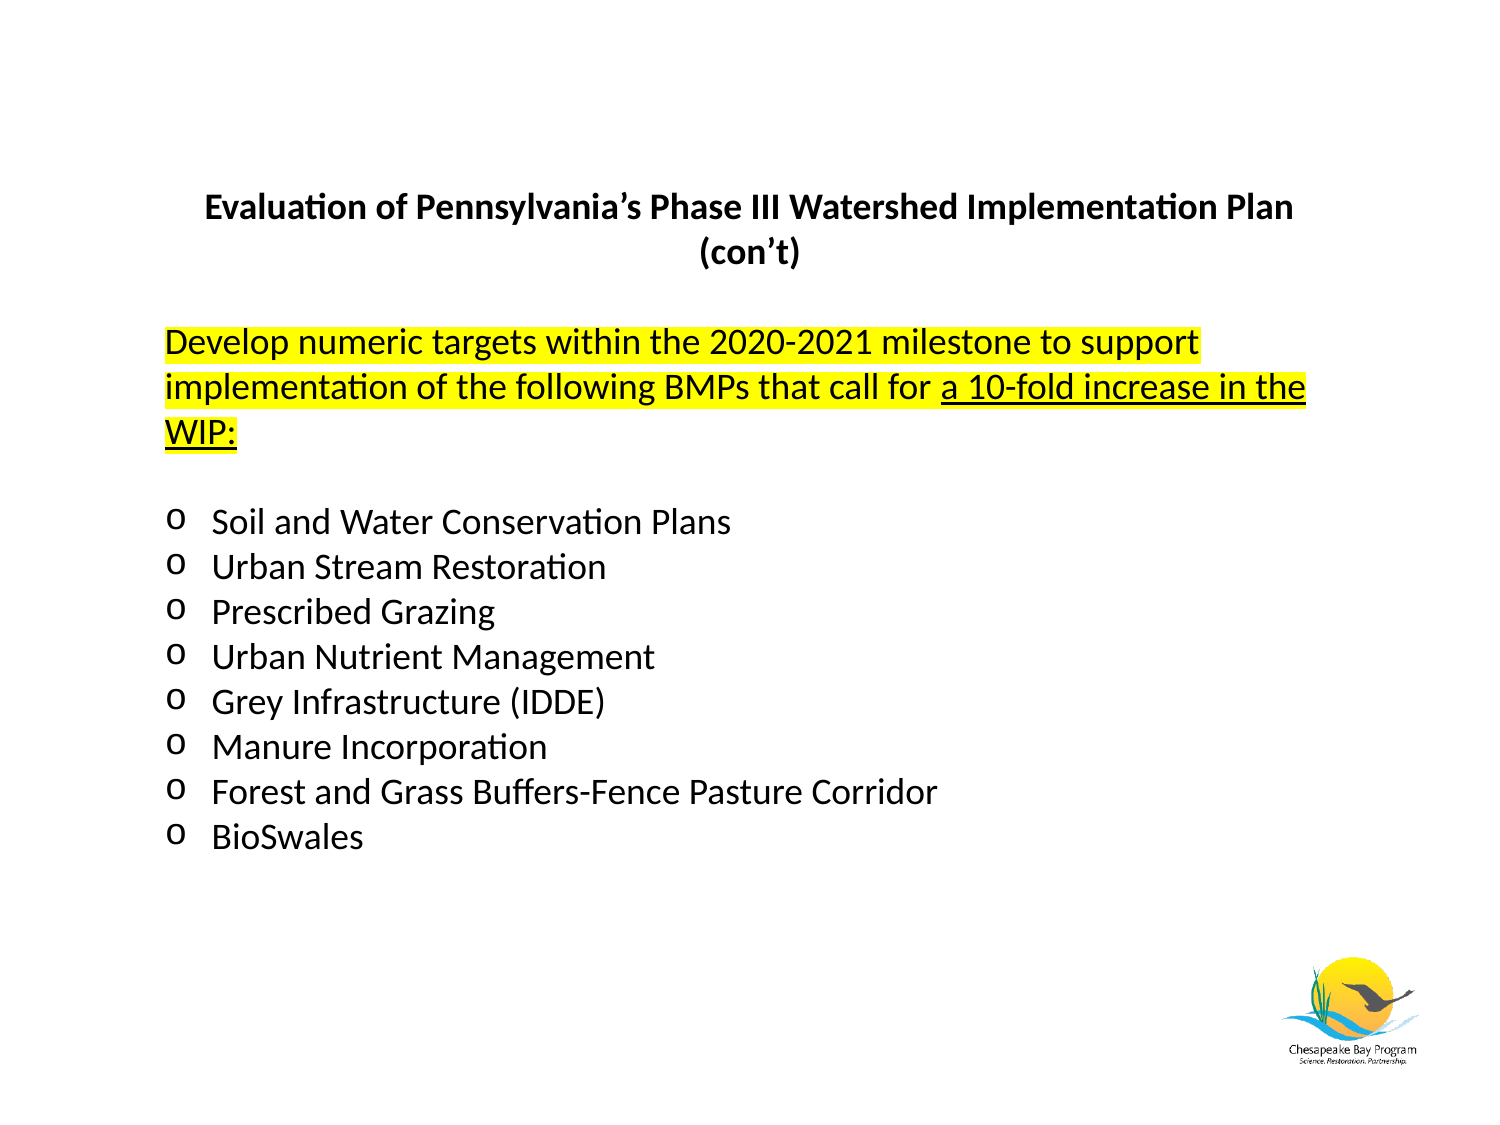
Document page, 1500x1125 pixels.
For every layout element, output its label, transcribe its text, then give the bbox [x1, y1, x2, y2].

picture [1281, 956, 1419, 1065]
text_box Evaluation of Pennsylvania’s Phase III Watershed Implementation Plan (con’t) Develop numeric targets within the 2020-2021 milestone to support implementation of the following BMPs that call for a 10-fold increase in the WIP: Soil and Water Conservation Plans Urban Stream Restoration Prescribed Grazing Urban Nutrient Management Grey Infrastructure (IDDE) Manure Incorporation Forest and Grass Buffers-Fence Pasture Corridor BioSwales [149, 174, 1350, 865]
